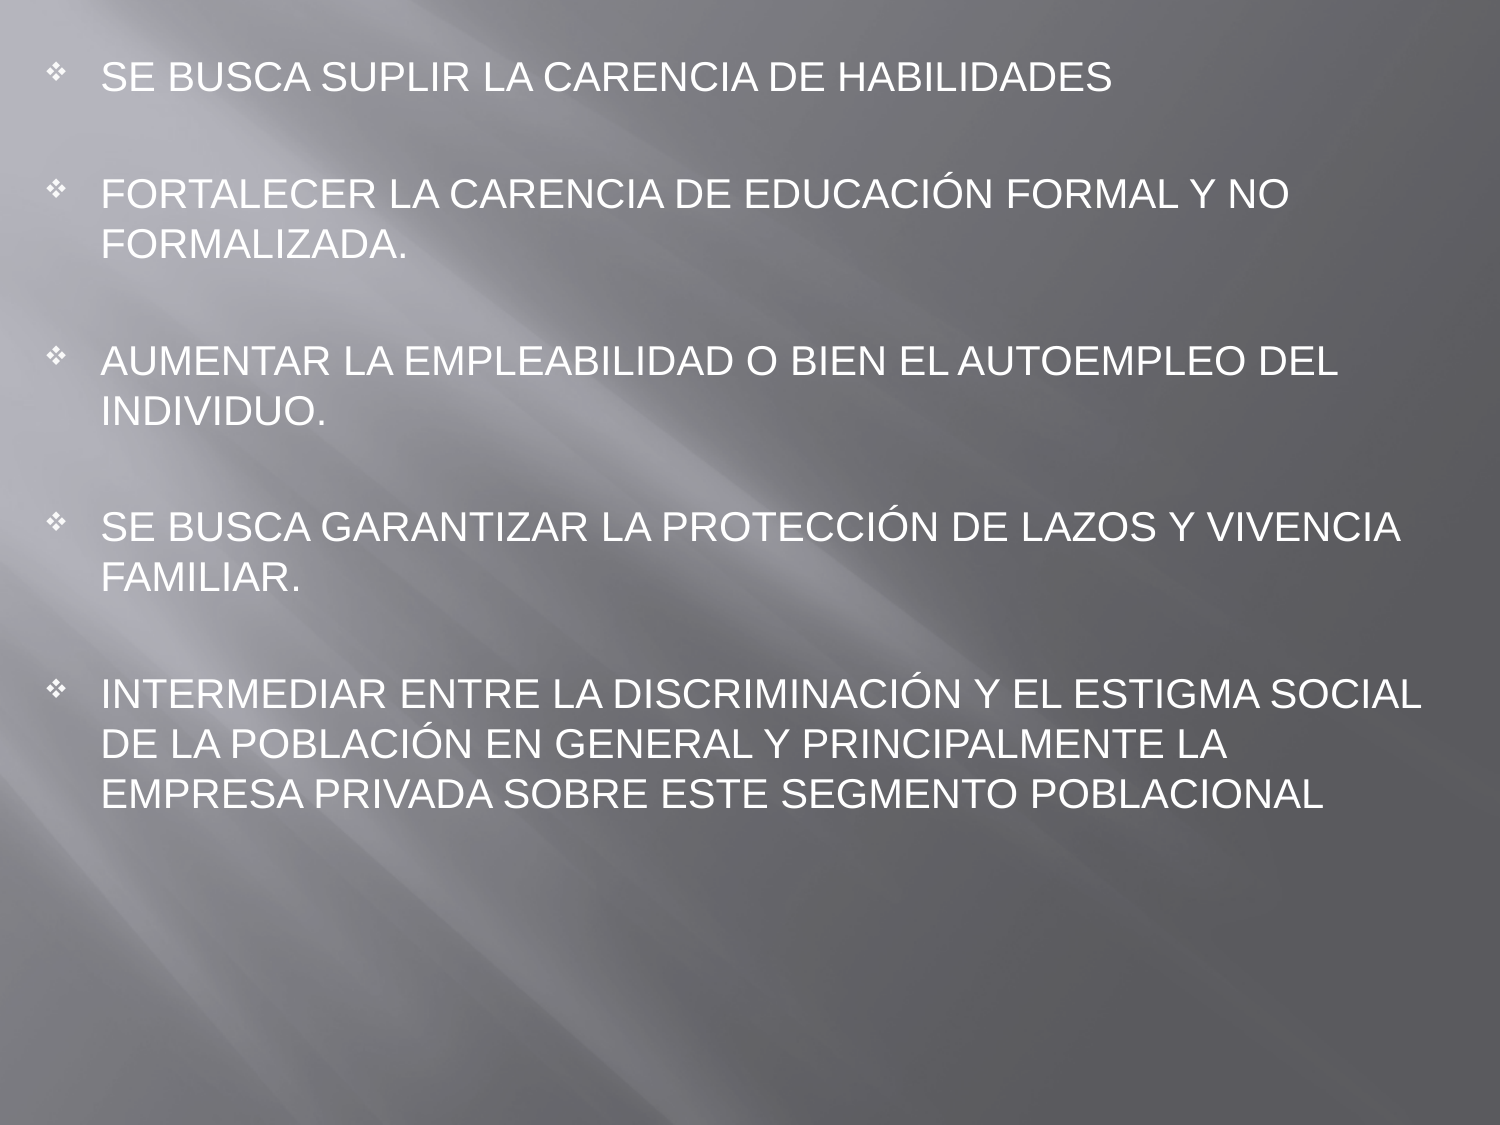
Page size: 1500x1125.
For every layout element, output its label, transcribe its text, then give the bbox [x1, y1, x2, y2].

list SE BUSCA SUPLIR LA CARENCIA DE HABILIDADES FORTALECER LA CARENCIA DE EDUCACIÓN FORMAL Y NO FORMALIZADA. AUMENTAR LA EMPLEABILIDAD O BIEN EL AUTOEMPLEO DEL INDIVIDUO. SE BUSCA GARANTIZAR LA PROTECCIÓN DE LAZOS Y VIVENCIA FAMILIAR. INTERMEDIAR ENTRE LA DISCRIMINACIÓN Y EL ESTIGMA SOCIAL DE LA POBLACIÓN EN GENERAL Y PRINCIPALMENTE LA EMPRESA PRIVADA SOBRE ESTE SEGMENTO POBLACIONAL [29, 42, 1447, 1071]
